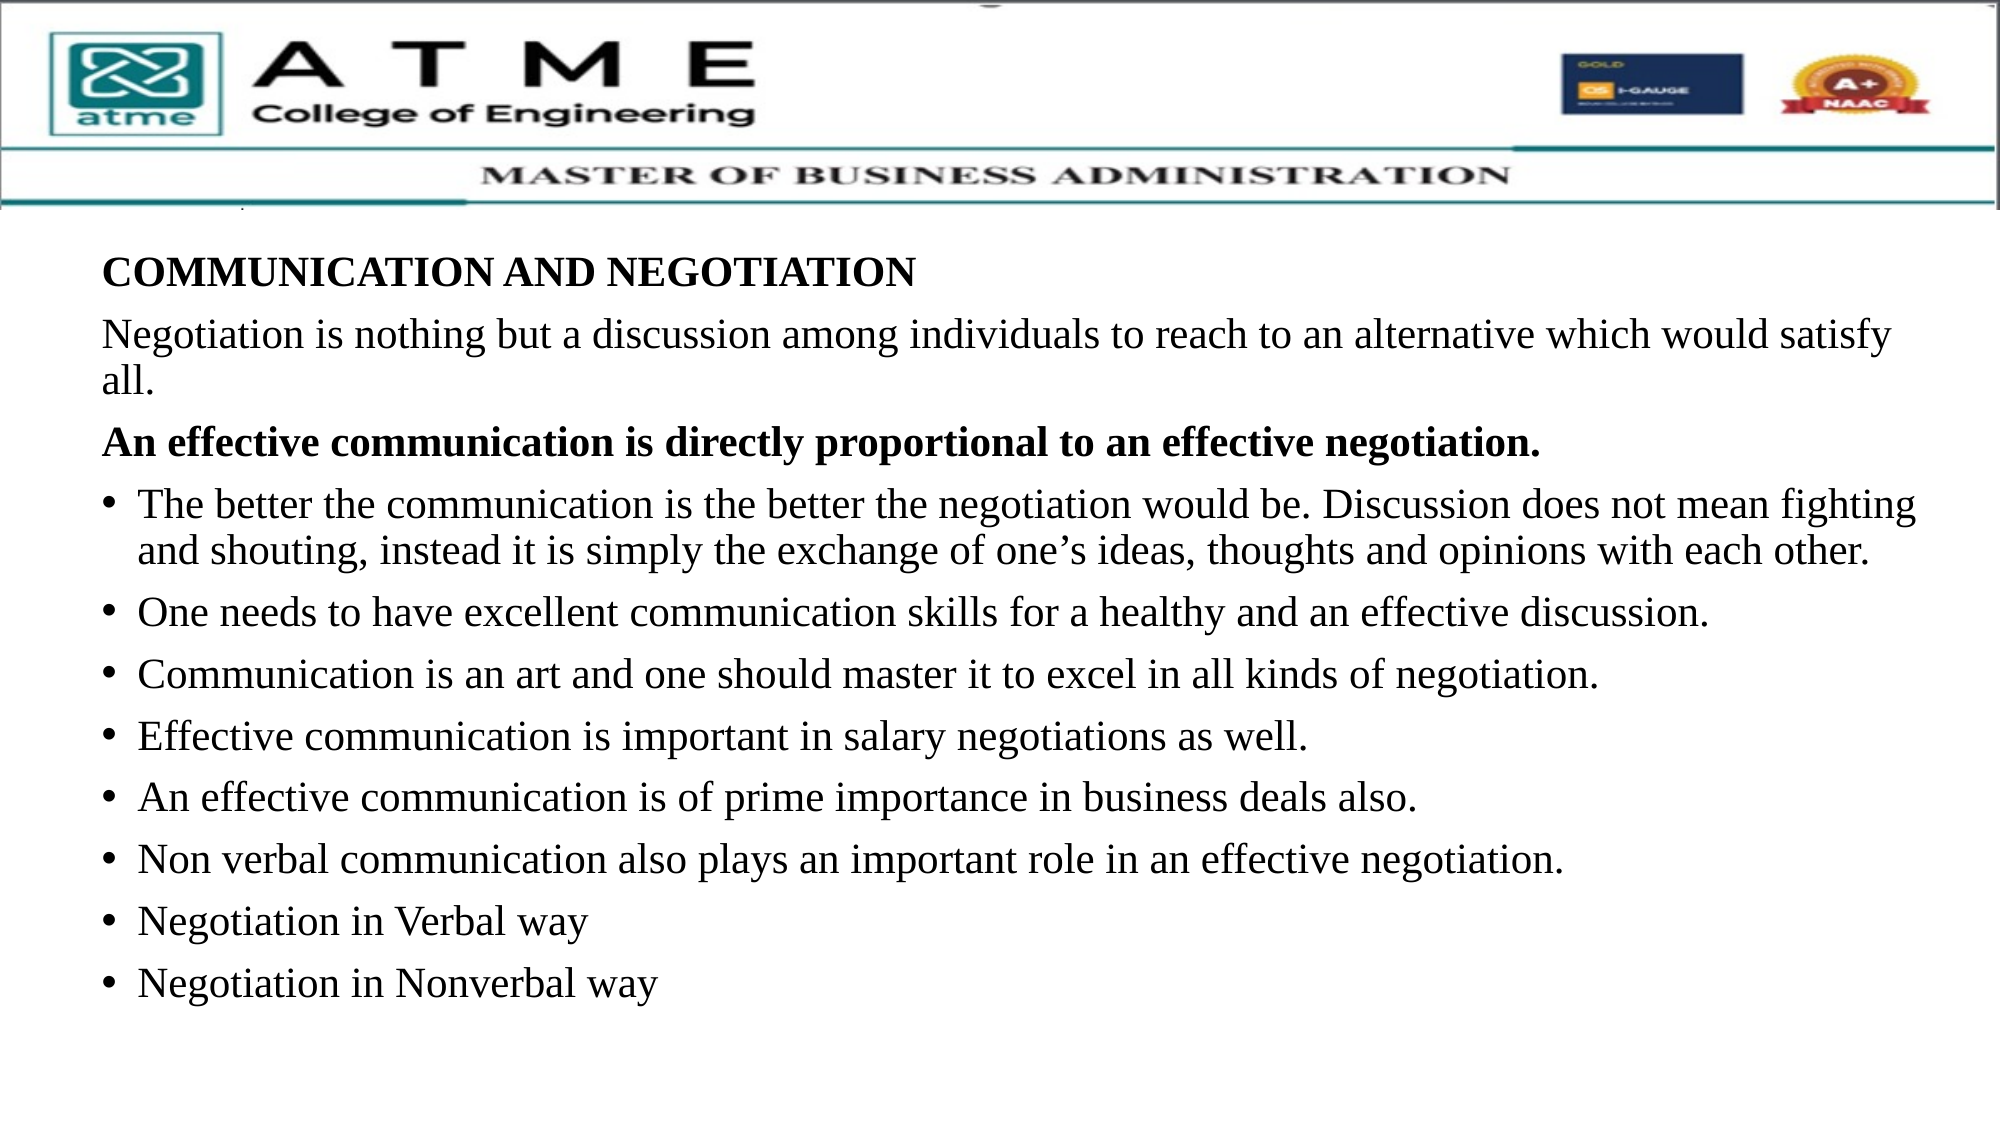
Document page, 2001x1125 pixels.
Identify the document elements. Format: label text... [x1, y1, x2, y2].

list COMMUNICATION AND NEGOTIATION Negotiation is nothing but a discussion among individuals to reach to an alternative which would satisfy all. An effective communication is directly proportional to an effective negotiation. The better the communication is the better the negotiation would be. Discussion does not mean fighting and shouting, instead it is simply the exchange of one’s ideas, thoughts and opinions with each other. One needs to have excellent communication skills for a healthy and an effective discussion. Communication is an art and one should master it to excel in all kinds of negotiation. Effective communication is important in salary negotiations as well. An effective communication is of prime importance in business deals also. Non verbal communication also plays an important role in an effective negotiation. Negotiation in Verbal way Negotiation in Nonverbal way [86, 241, 1942, 1065]
picture [0, 0, 2000, 210]
